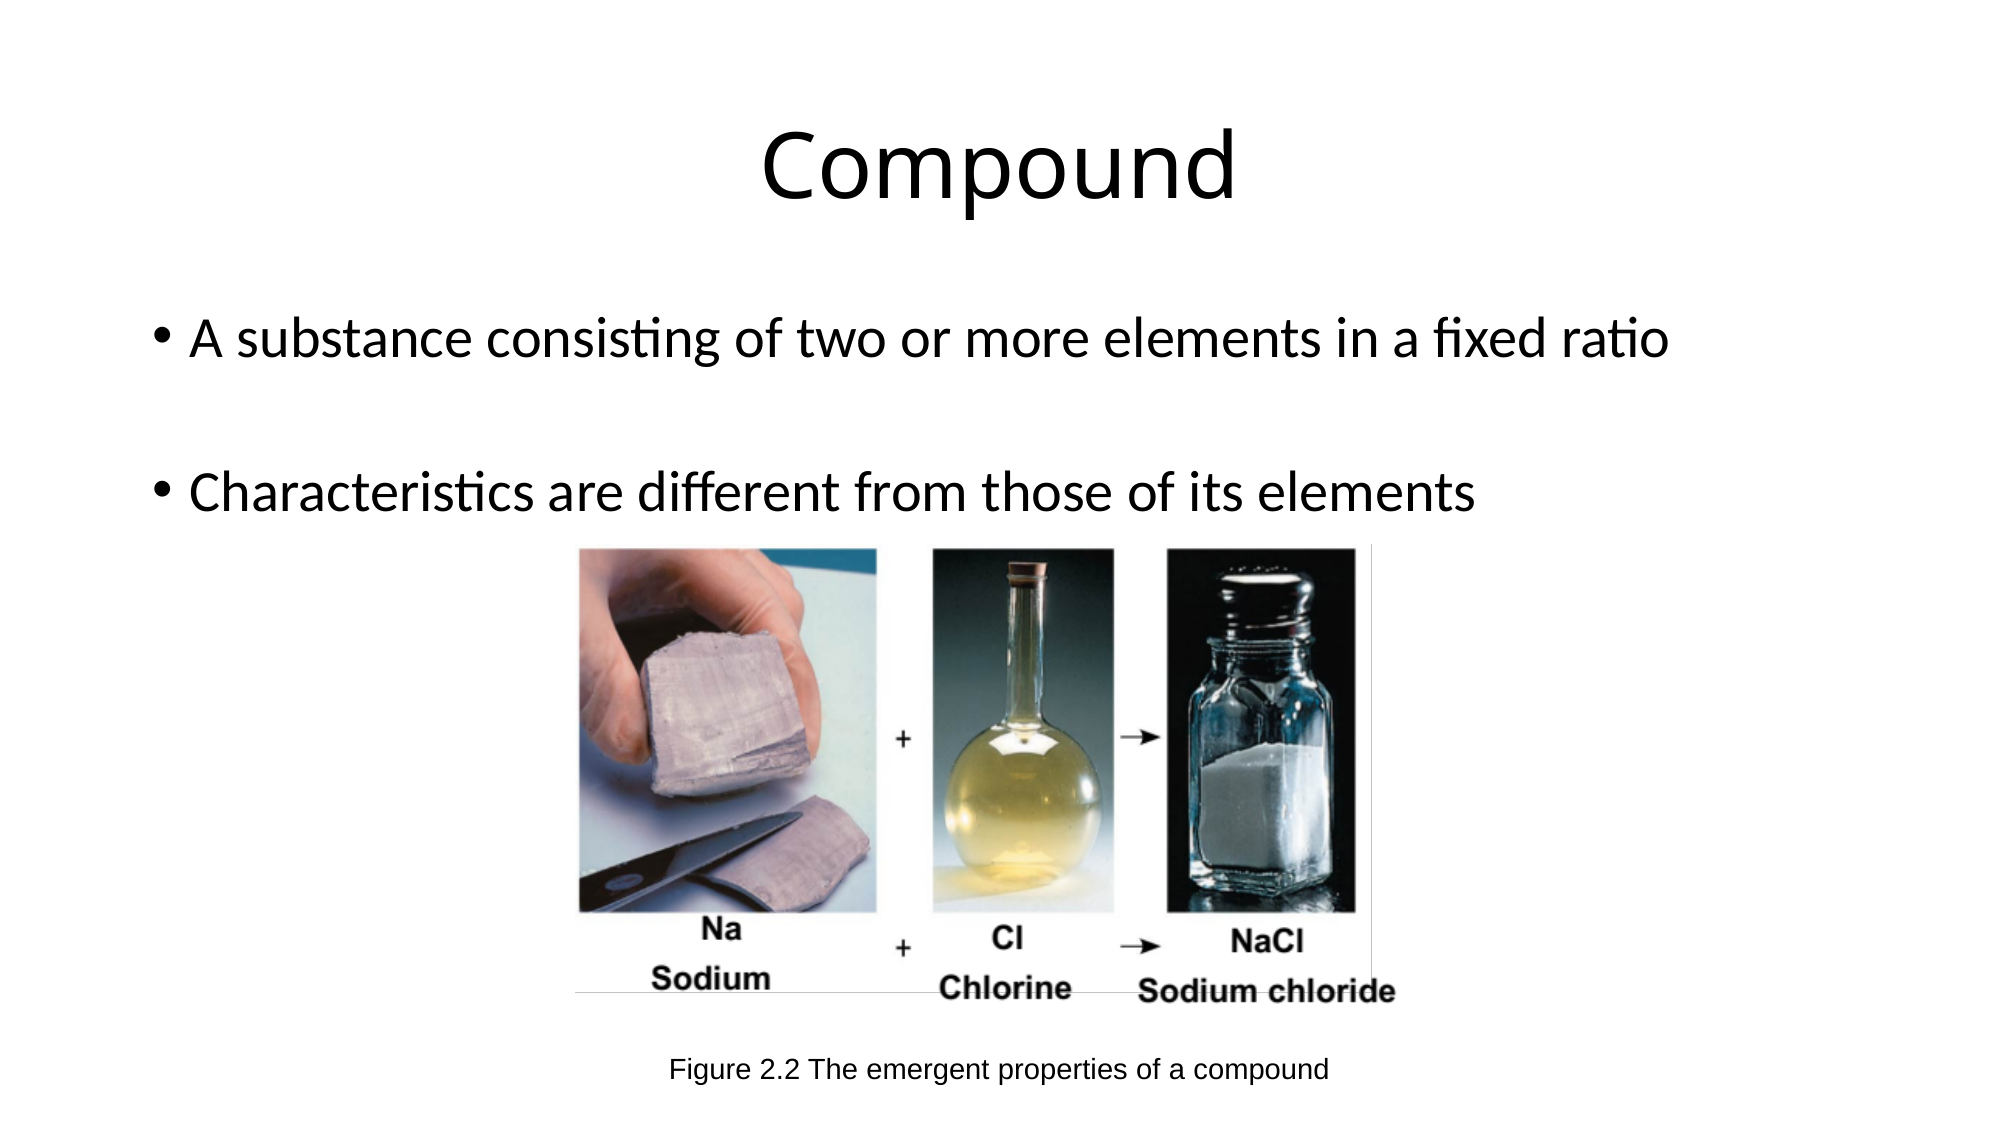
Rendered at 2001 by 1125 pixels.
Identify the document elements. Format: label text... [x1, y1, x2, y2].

title Compound [137, 59, 1863, 278]
text_box Figure 2.2 The emergent properties of a compound [654, 1043, 1346, 1093]
list A substance consisting of two or more elements in a fixed ratio Characteristics are different from those of its elements [137, 299, 1863, 530]
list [574, 544, 1425, 1029]
